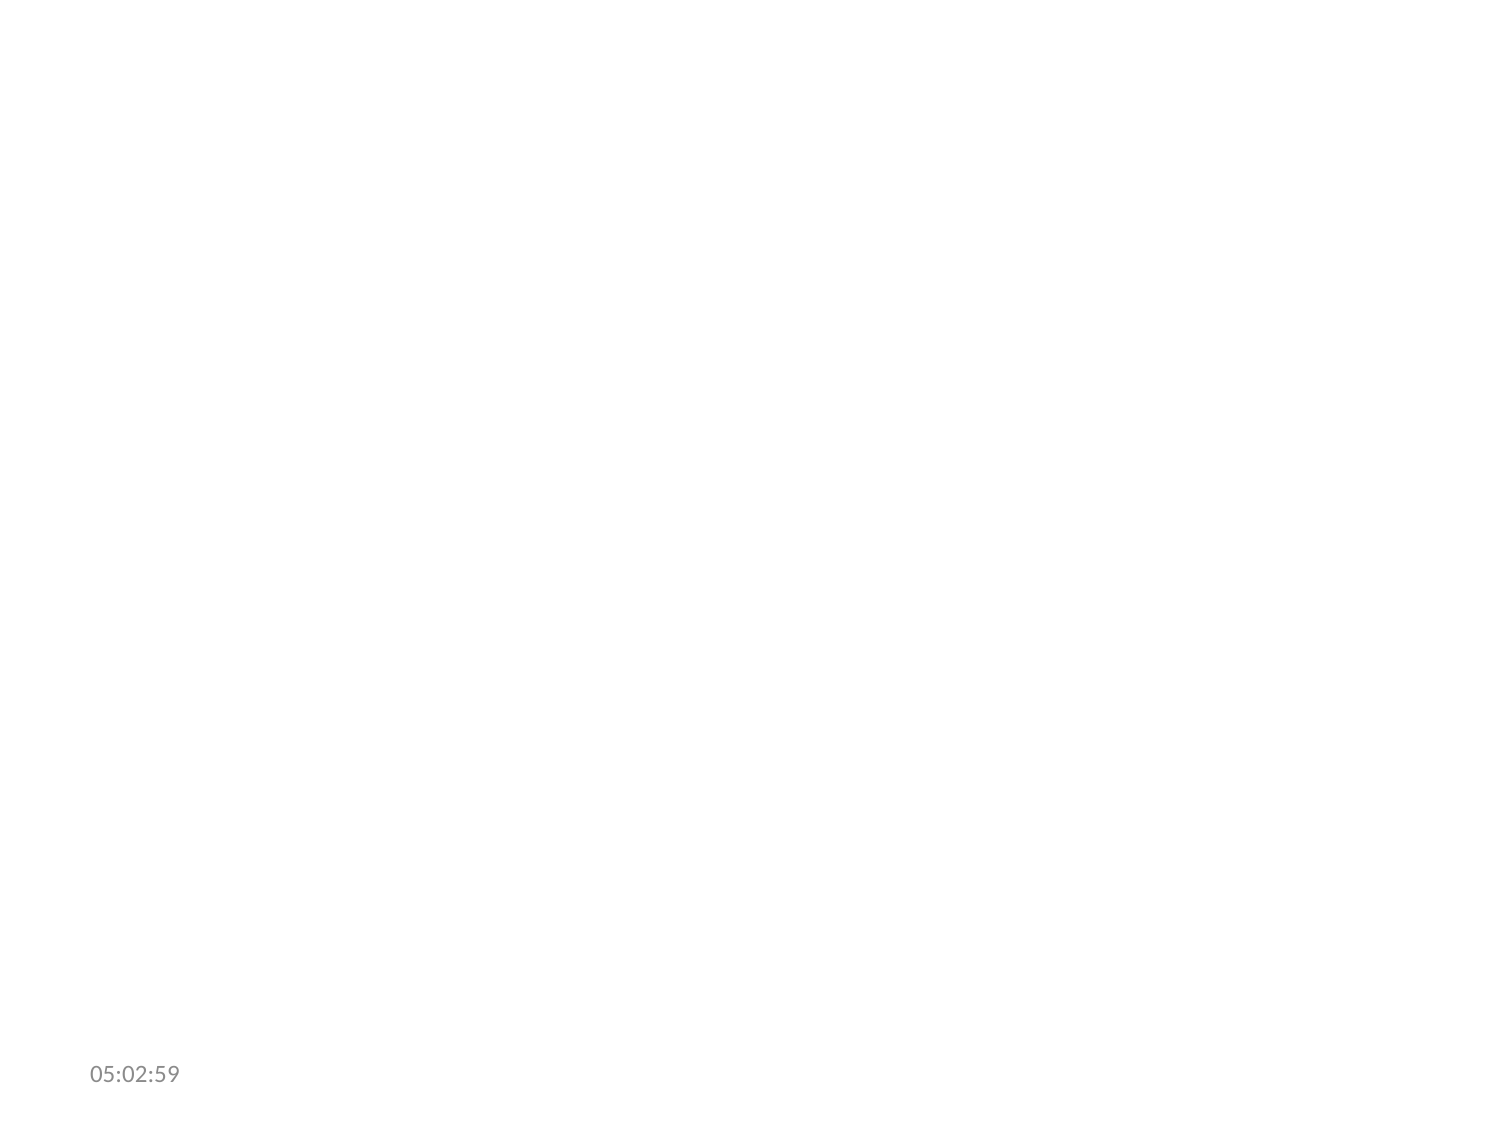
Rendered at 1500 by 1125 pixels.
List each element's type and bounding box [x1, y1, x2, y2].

slide_number [75, 1042, 425, 1103]
